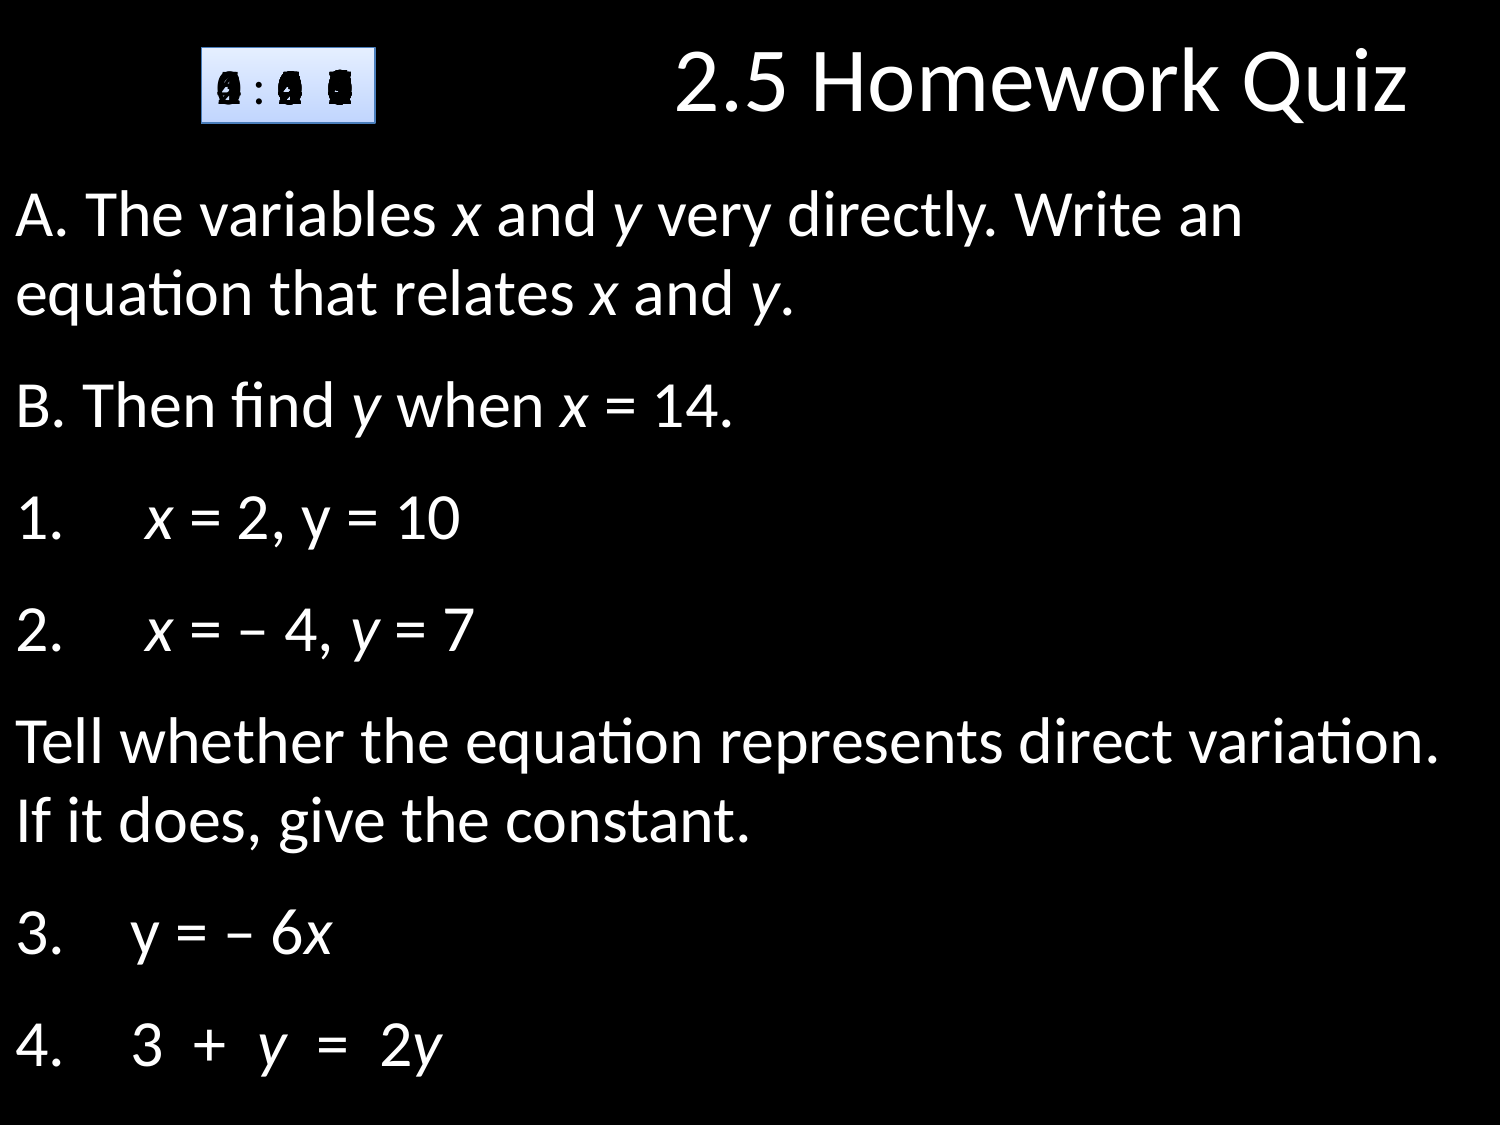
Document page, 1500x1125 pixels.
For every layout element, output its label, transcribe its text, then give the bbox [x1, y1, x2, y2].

title 2.5 Homework Quiz [75, 0, 1425, 150]
text_box 0 [201, 47, 252, 123]
text_box [201, 47, 376, 124]
list A. The variables x and y very directly. Write an equation that relates x and y. B. Then find y when x = 14. x = 2, y = 10 x = – 4, y = 7 Tell whether the equation represents direct variation. If it does, give the constant. y = – 6x 3 + y = 2y [0, 162, 1500, 1088]
text_box 0 [262, 47, 312, 123]
text_box : [252, 47, 262, 123]
text_box 9 [312, 47, 363, 123]
